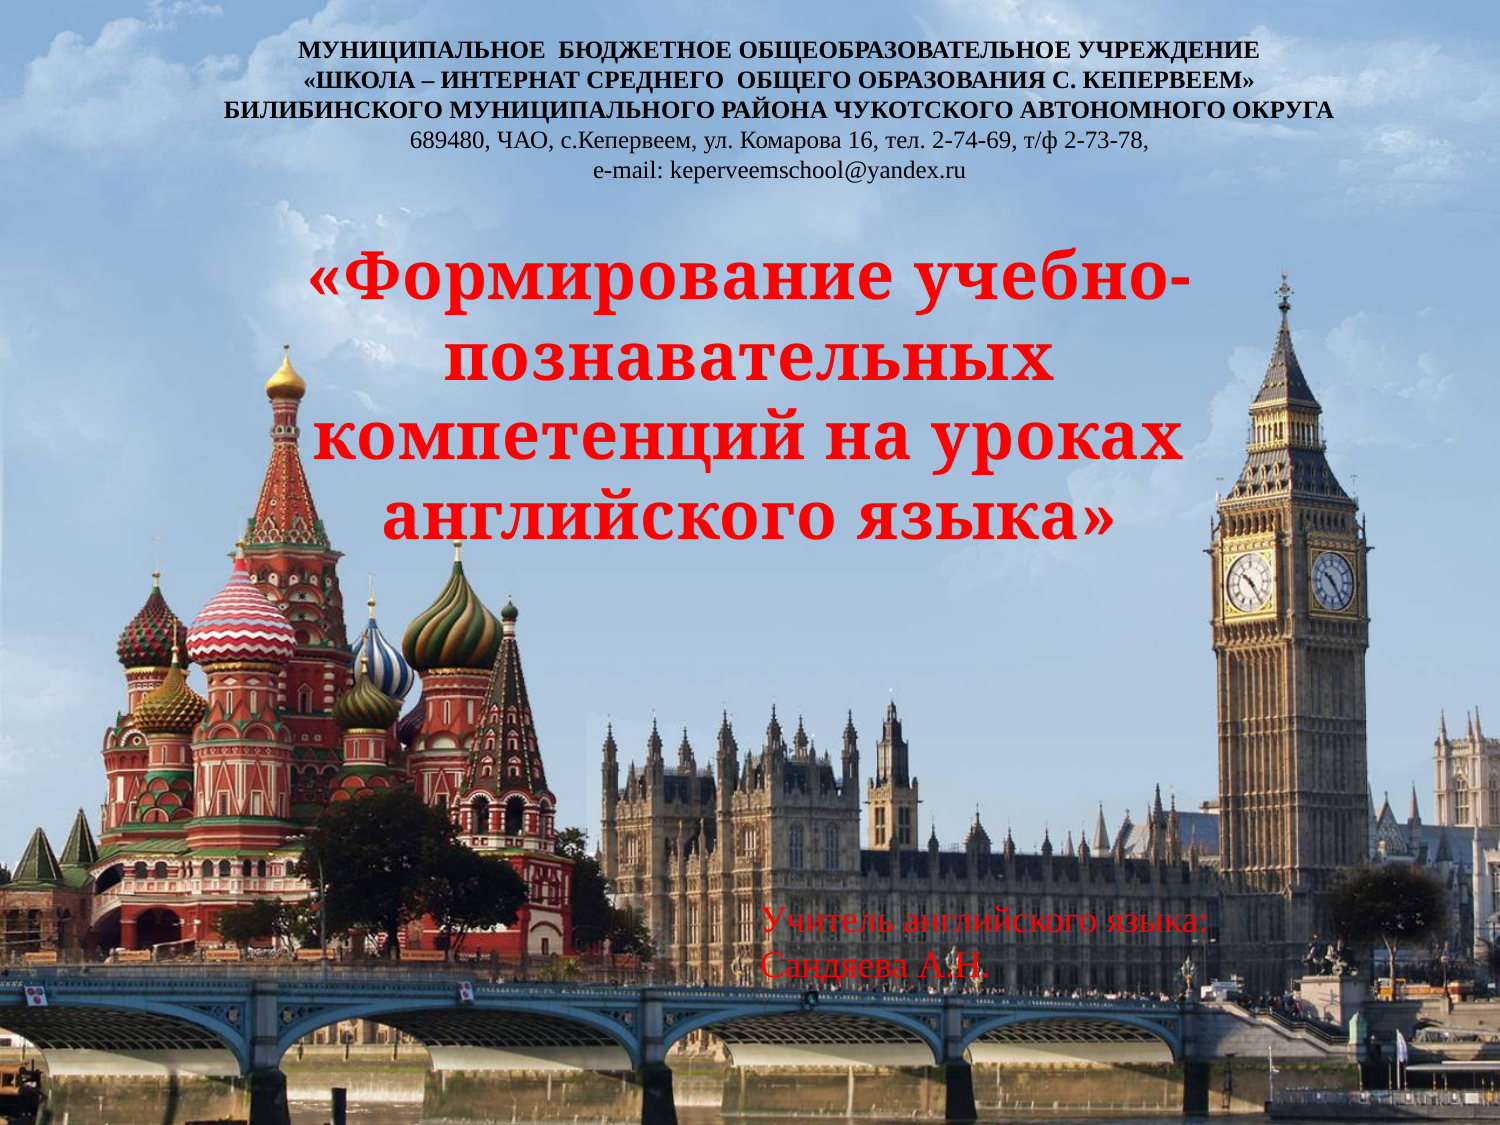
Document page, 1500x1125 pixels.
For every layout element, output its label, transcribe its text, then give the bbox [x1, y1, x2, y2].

subtitle «Формирование учебно-познавательных компетенций на уроках английского языка» [224, 225, 1276, 597]
picture [0, 0, 1500, 1125]
text_box Учитель английского языка: Сандяева А.Н. [716, 887, 1467, 992]
text_box МУНИЦИПАЛЬНОЕ БЮДЖЕТНОЕ ОБЩЕОБРАЗОВАТЕЛЬНОЕ УЧРЕЖДЕНИЕ «ШКОЛА – ИНТЕРНАТ СРЕДНЕГО ОБЩЕГО ОБРАЗОВАНИЯ С. КЕПЕРВЕЕМ» БИЛИБИНСКОГО МУНИЦИПАЛЬНОГО РАЙОНА ЧУКОТСКОГО АВТОНОМНОГО ОКРУГА 689480, ЧАО, с.Кепервеем, ул. Комарова 16, тел. 2-74-69, т/ф 2-73-78, e-mail: keperveemschool@yandex.ru [57, 26, 1446, 191]
